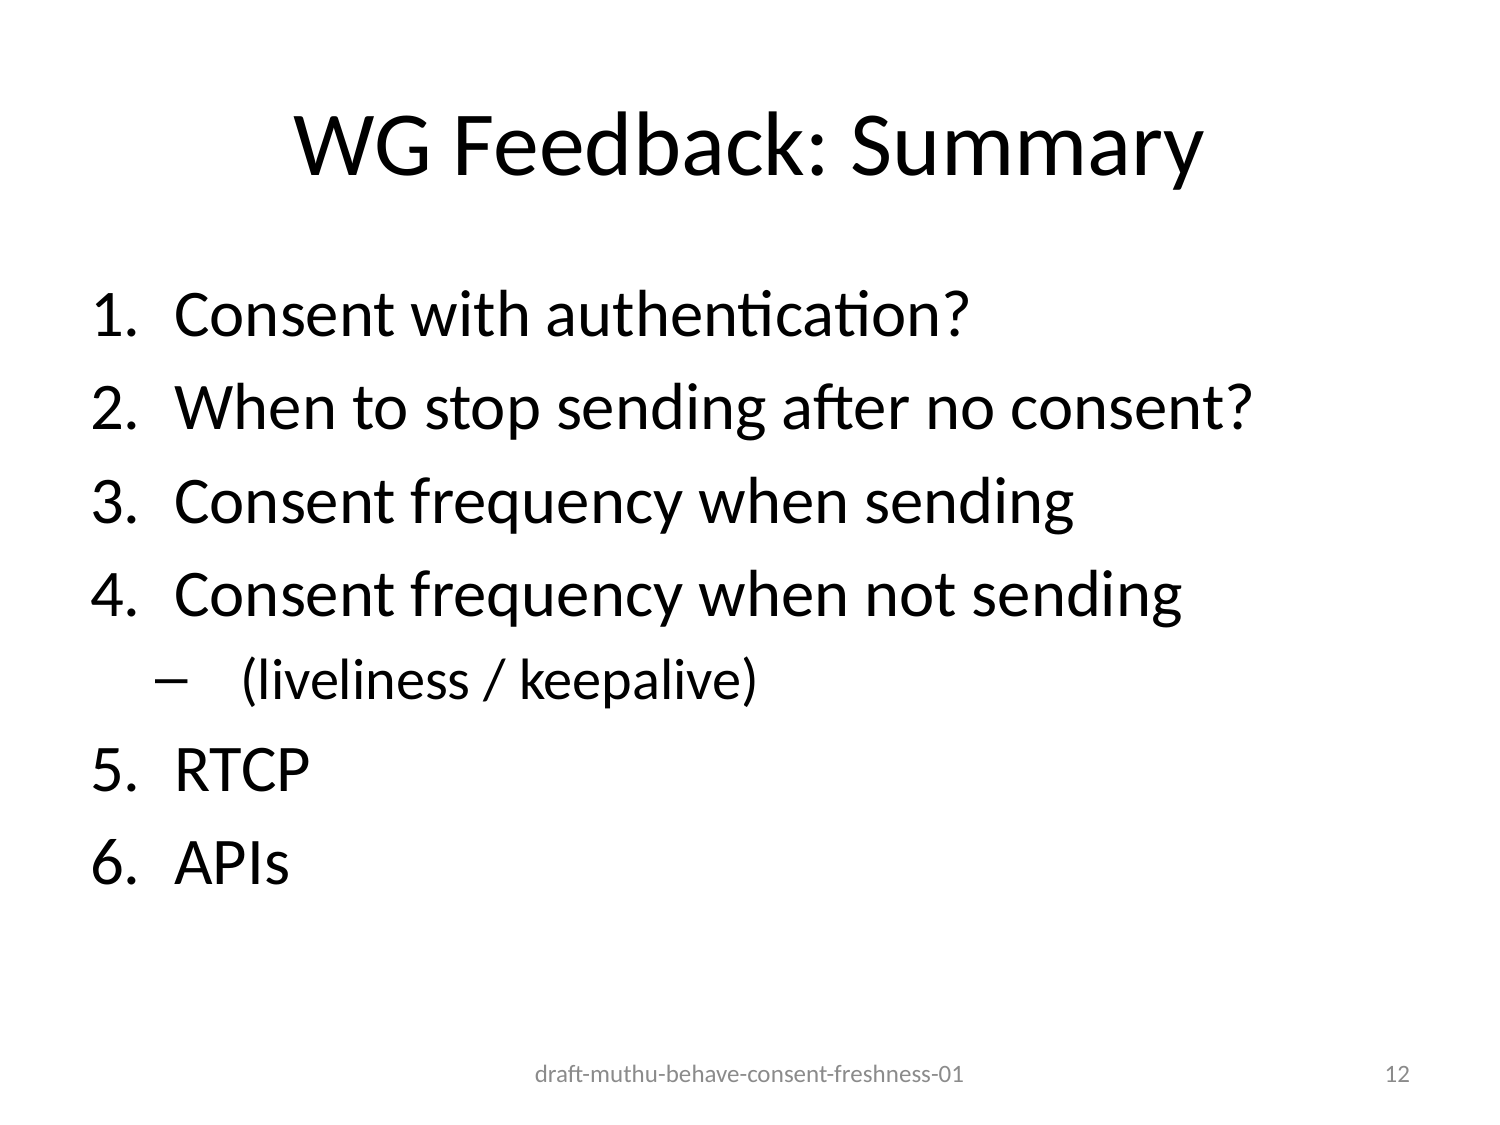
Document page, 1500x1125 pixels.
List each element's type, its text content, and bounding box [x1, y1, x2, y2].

list Consent with authentication? When to stop sending after no consent? Consent frequency when sending Consent frequency when not sending (liveliness / keepalive) RTCP APIs [74, 262, 1426, 1006]
footer draft-muthu-behave-consent-freshness-01 [512, 1042, 988, 1103]
slide_number 12 [1074, 1042, 1425, 1103]
title WG Feedback: Summary [74, 44, 1426, 233]
